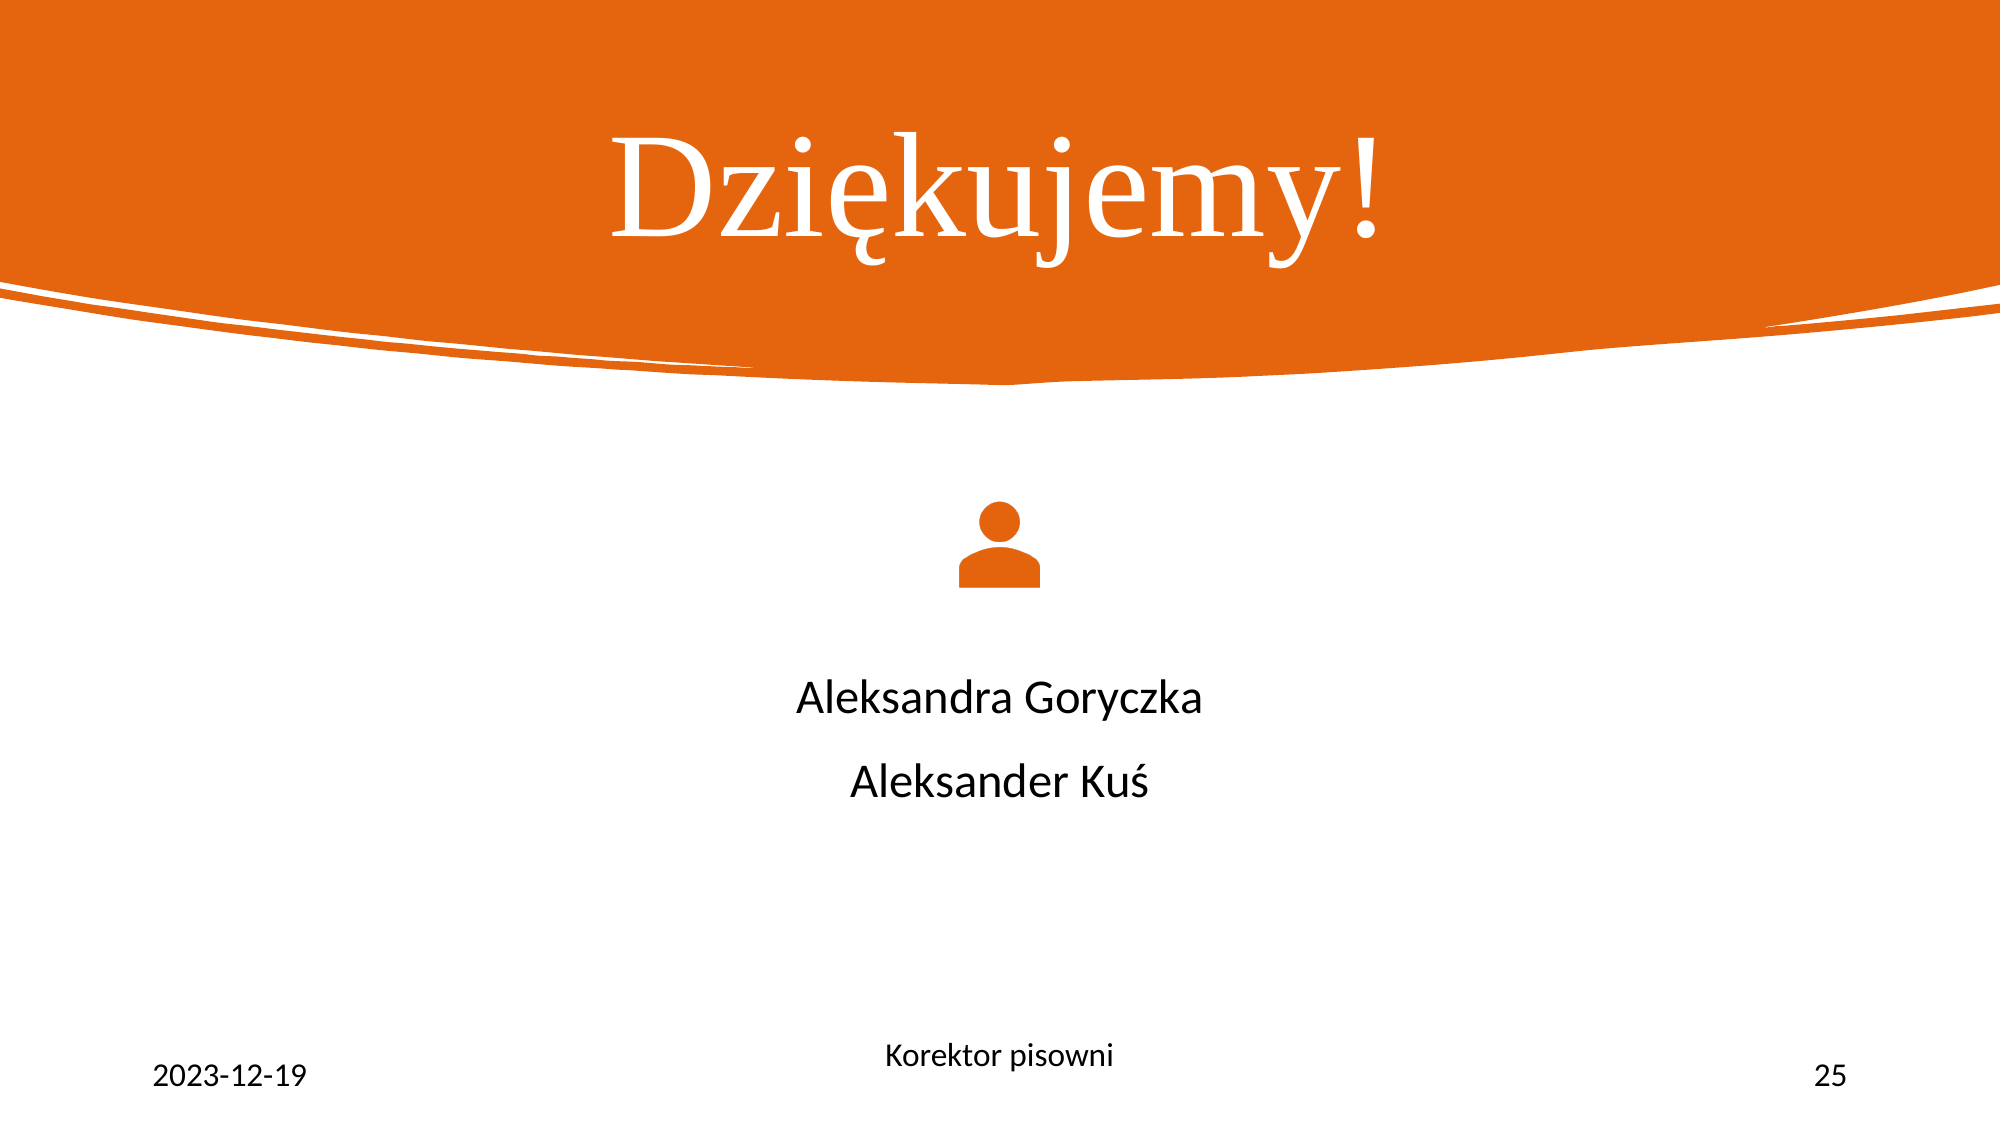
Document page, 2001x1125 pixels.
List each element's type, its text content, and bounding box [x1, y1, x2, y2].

footer Korektor pisowni [662, 1042, 1338, 1103]
title Dziękujemy! [138, 66, 1863, 287]
picture [939, 484, 1060, 605]
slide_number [137, 1042, 588, 1103]
slide_number 25 [1412, 1042, 1863, 1103]
list Aleksandra Goryczka Aleksander Kuś [686, 651, 1314, 815]
